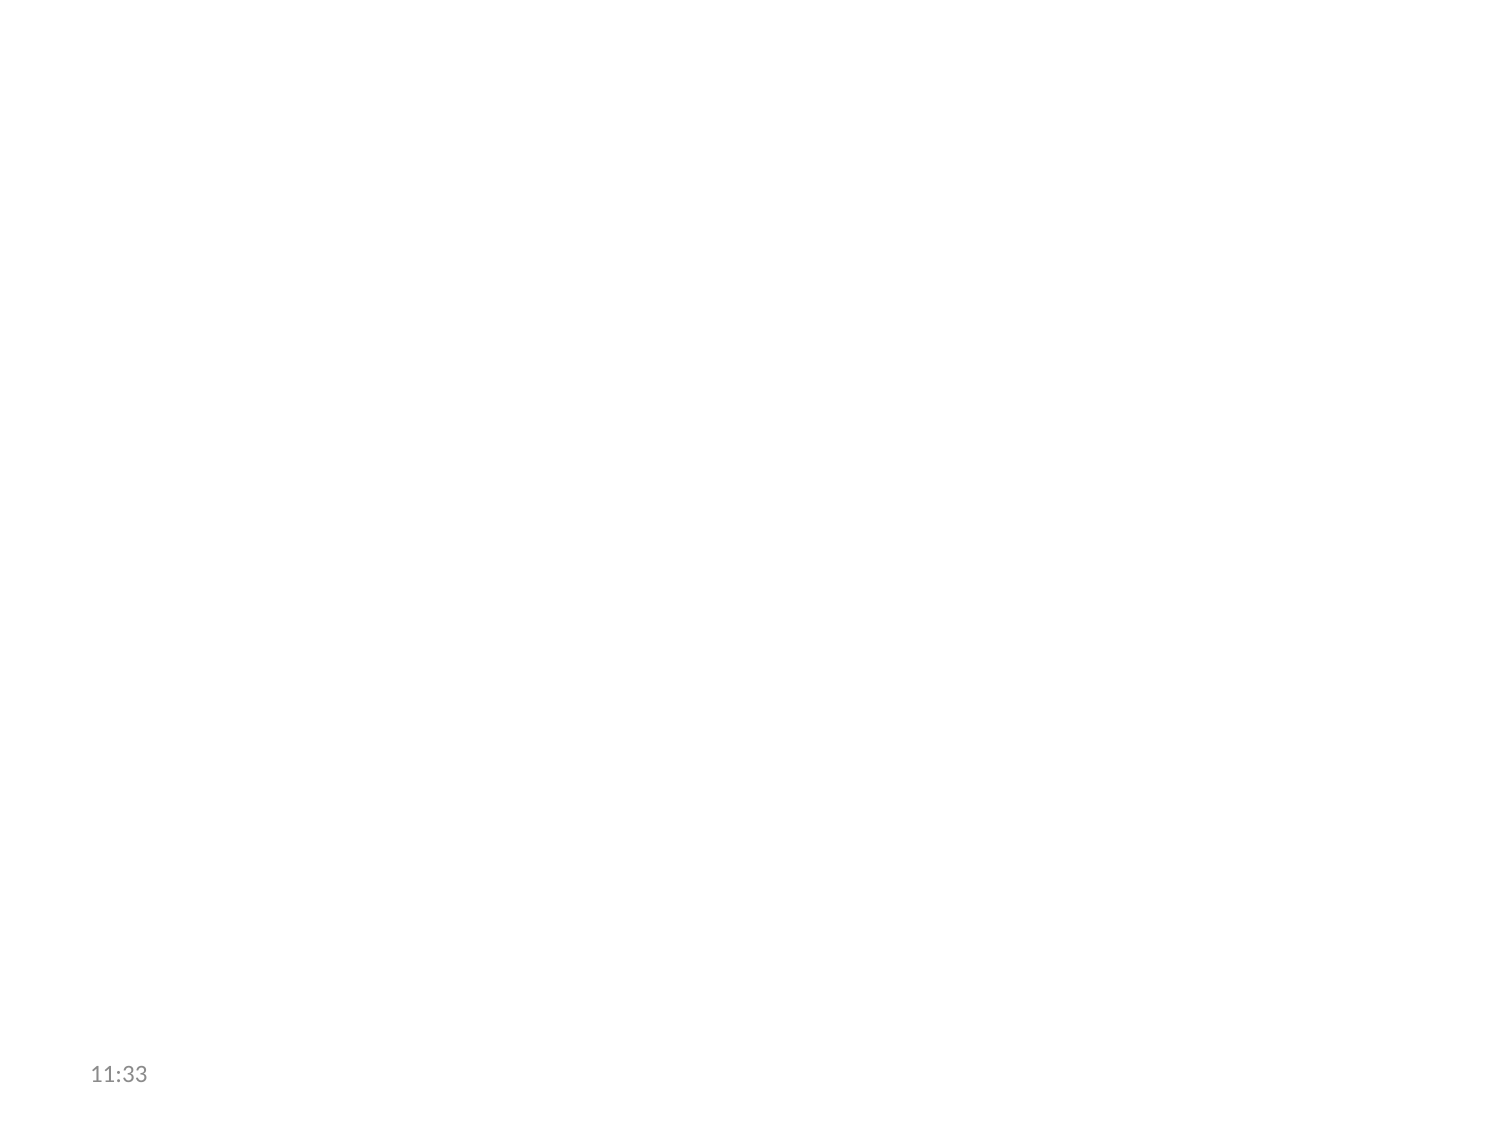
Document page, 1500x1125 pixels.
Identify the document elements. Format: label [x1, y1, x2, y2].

slide_number [75, 1042, 425, 1103]
